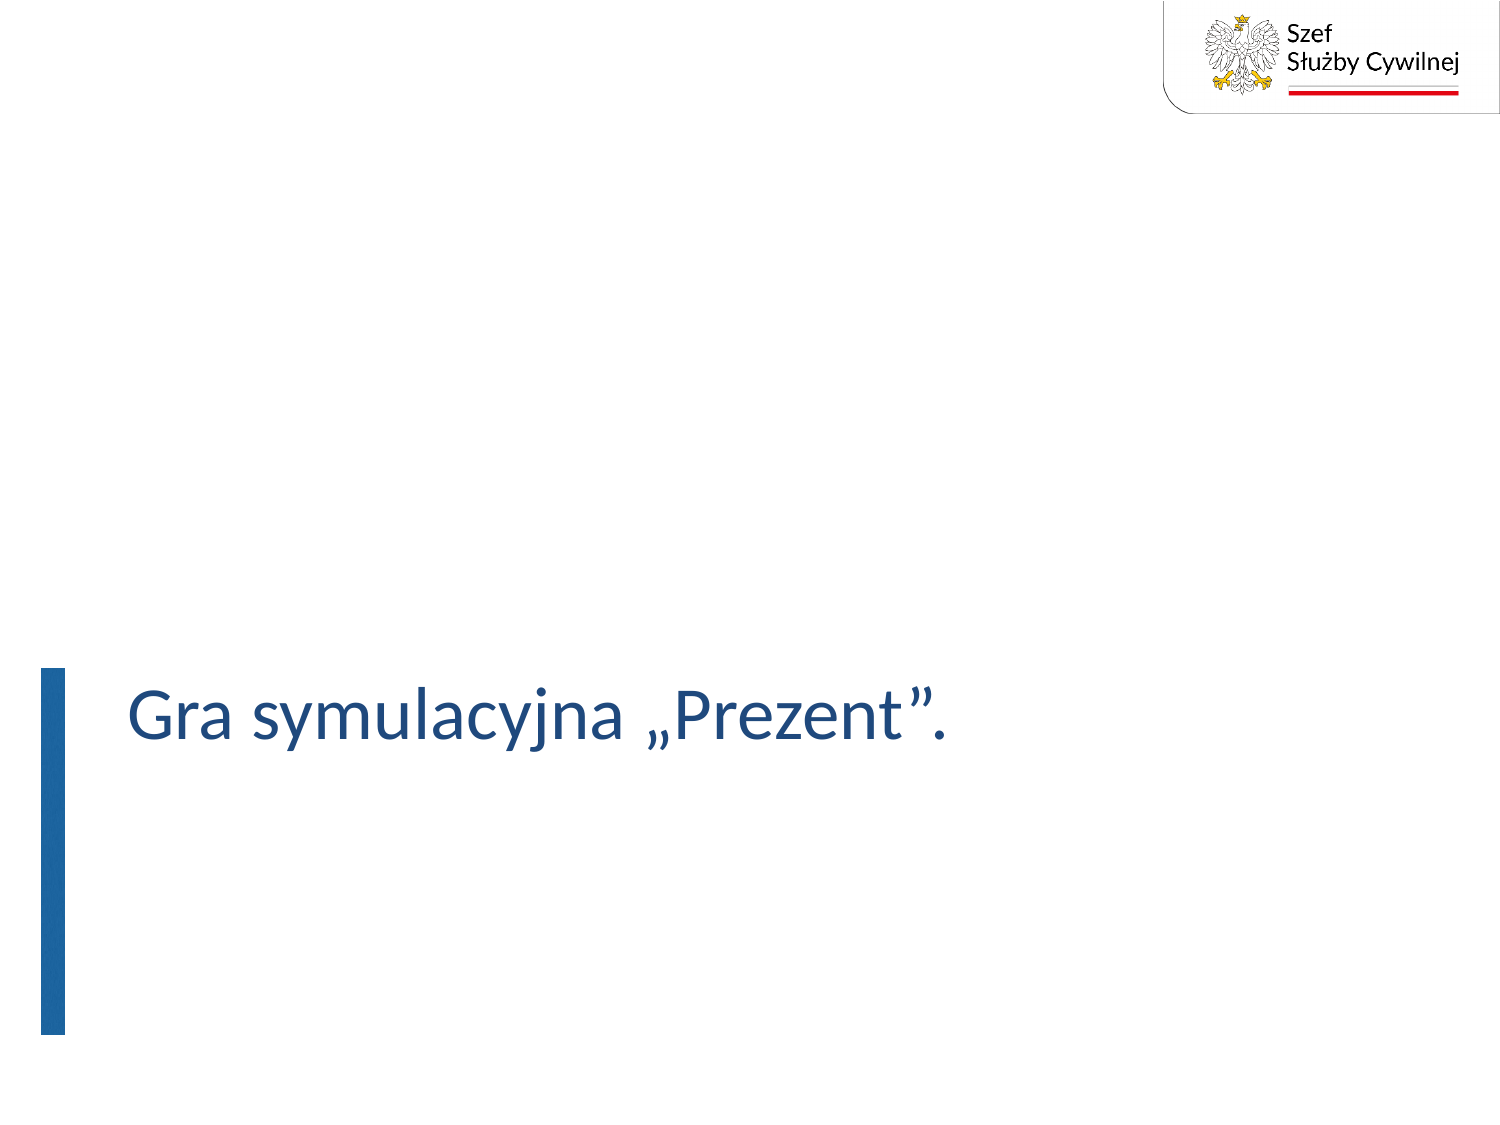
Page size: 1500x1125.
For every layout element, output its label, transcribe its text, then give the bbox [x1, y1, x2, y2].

picture [1163, 0, 1500, 114]
picture [41, 668, 65, 1035]
title Gra symulacyjna „Prezent”. [112, 656, 1388, 881]
